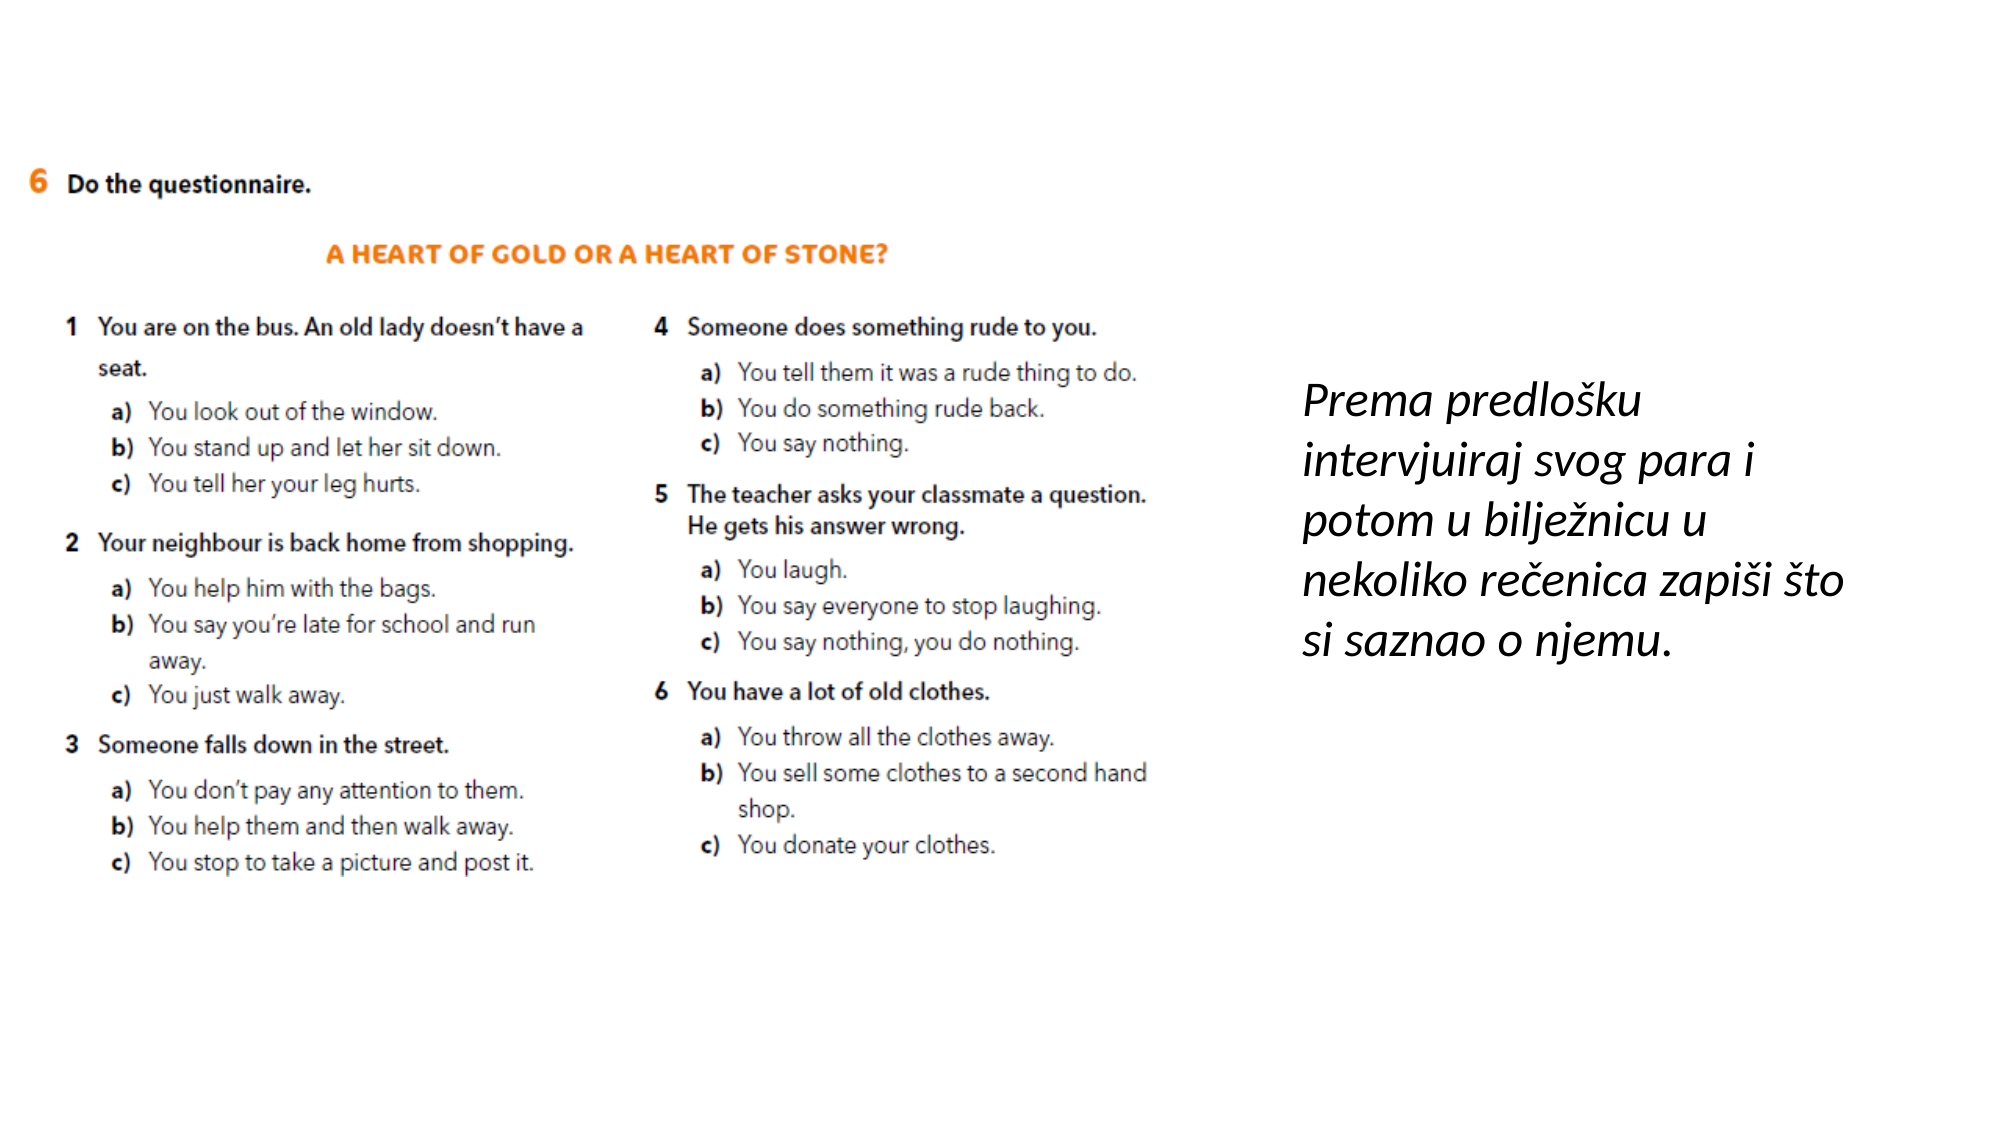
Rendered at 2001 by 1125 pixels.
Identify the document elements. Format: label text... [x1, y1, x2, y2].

text_box Prema predlošku intervjuiraj svog para i potom u bilježnicu u nekoliko rečenica zapiši što si saznao o njemu. [1287, 358, 1871, 674]
picture [17, 159, 1156, 877]
